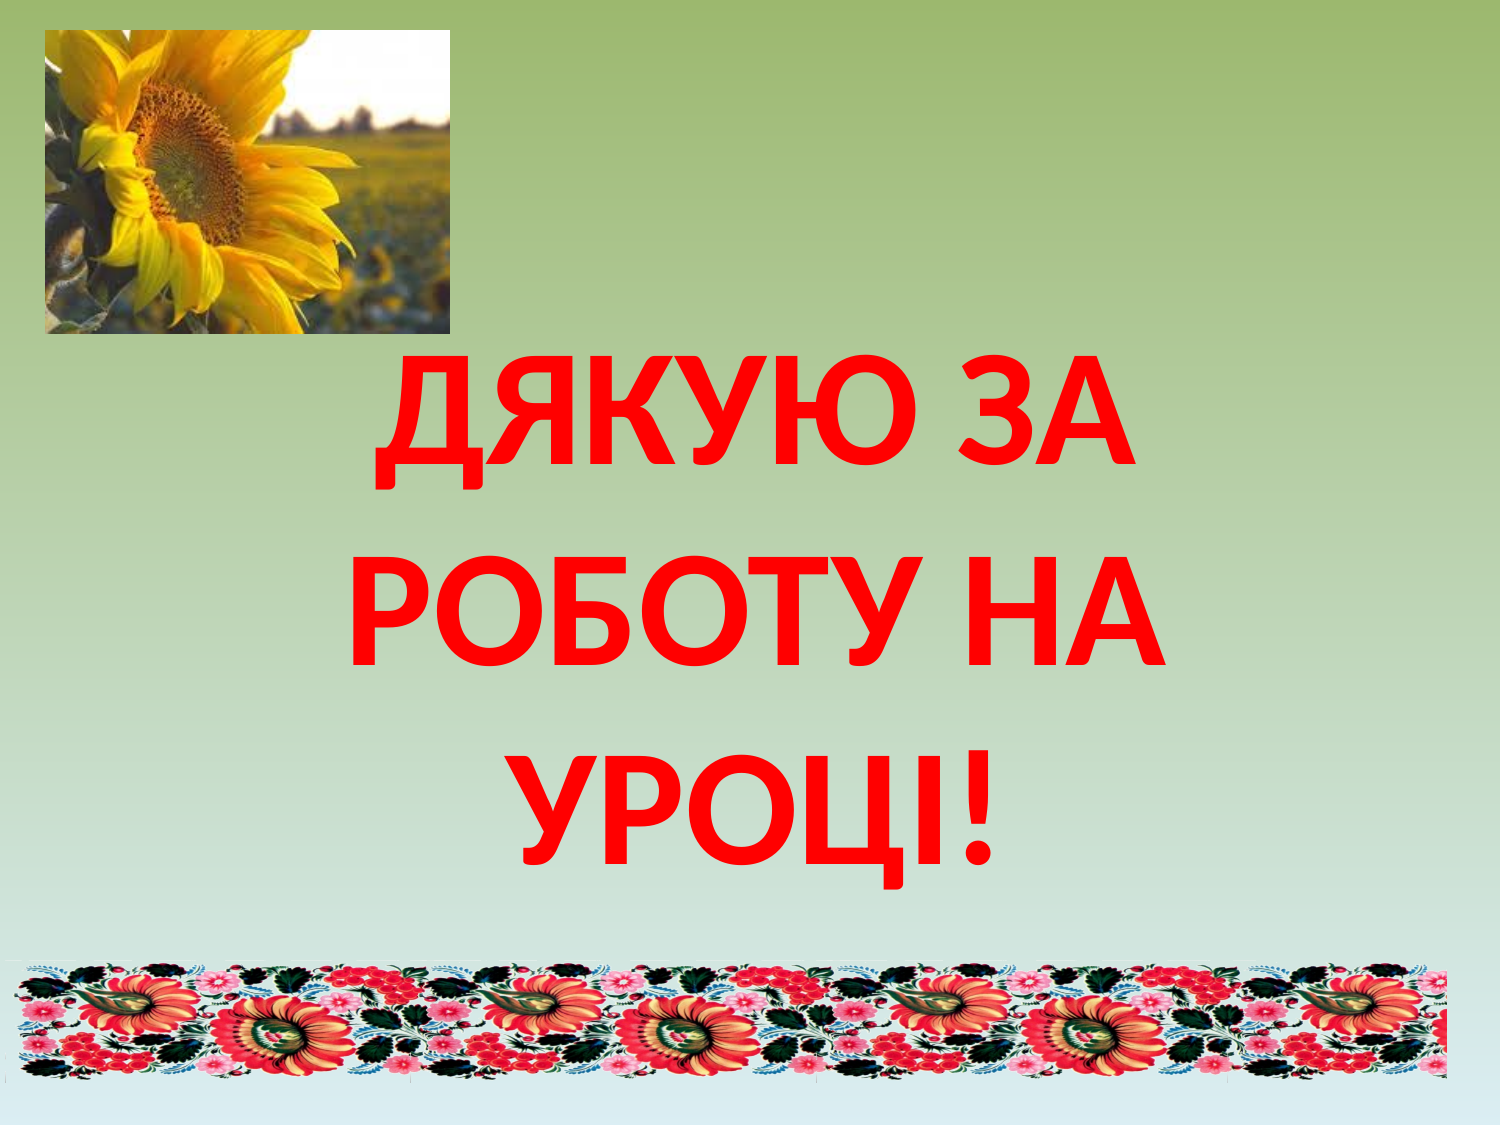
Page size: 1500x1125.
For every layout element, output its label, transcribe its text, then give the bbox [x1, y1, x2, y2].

title Дякую за роботу на уроці! [118, 290, 1394, 947]
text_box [4, 960, 1448, 1083]
picture [44, 30, 450, 335]
